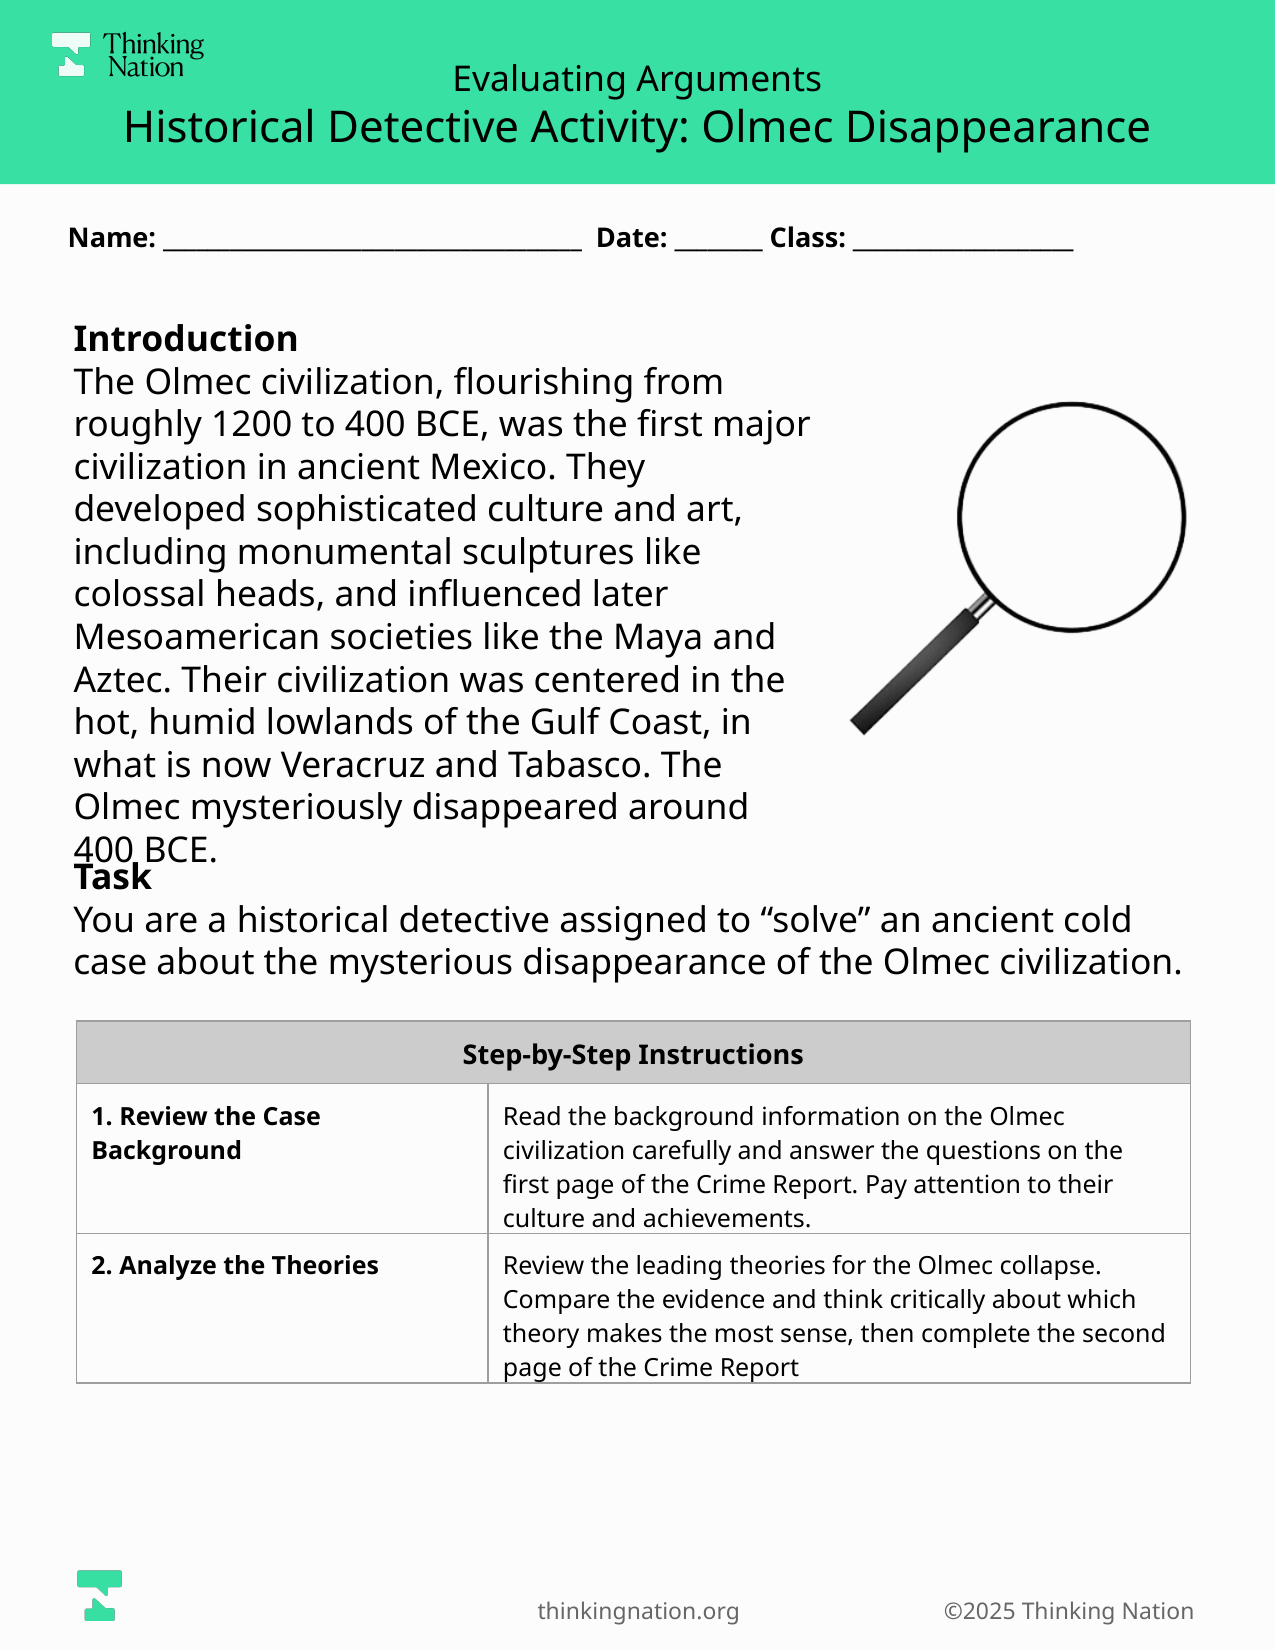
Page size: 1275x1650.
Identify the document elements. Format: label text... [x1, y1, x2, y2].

text_box Task You are a historical detective assigned to “solve” an ancient cold case about the mysterious disappearance of the Olmec civilization. [58, 839, 1209, 997]
text_box ©2025 Thinking Nation [909, 1580, 1211, 1631]
text_box Name: ______________________________________ Date: ________ Class: ____________________ [51, 204, 1212, 267]
text_box thinkingnation.org [488, 1580, 790, 1631]
table_cell Review the leading theories for the Olmec collapse. Compare the evidence and think critically about which theory makes the most sense, then complete the second page of the Crime Report [489, 1234, 1190, 1382]
picture [63, 1560, 135, 1632]
text_box Introduction The Olmec civilization, flourishing from roughly 1200 to 400 BCE, was the first major civilization in ancient Mexico. They developed sophisticated culture and art, including monumental sculptures like colossal heads, and influenced later Mesoamerican societies like the Maya and Aztec. Their civilization was centered in the hot, humid lowlands of the Gulf Coast, in what is now Veracruz and Tabasco. The Olmec mysteriously disappeared around 400 BCE. [58, 301, 829, 839]
table_cell 2. Analyze the Theories [77, 1234, 487, 1382]
table_cell 1. Review the Case Background [77, 1084, 487, 1233]
text_box Evaluating Arguments Historical Detective Activity: Olmec Disappearance [0, 0, 1275, 185]
picture [783, 354, 1227, 797]
picture [35, 17, 210, 91]
table_header Step-by-Step Instructions [77, 1022, 1190, 1083]
table_cell Read the background information on the Olmec civilization carefully and answer the questions on the first page of the Crime Report. Pay attention to their culture and achievements. [489, 1084, 1190, 1233]
